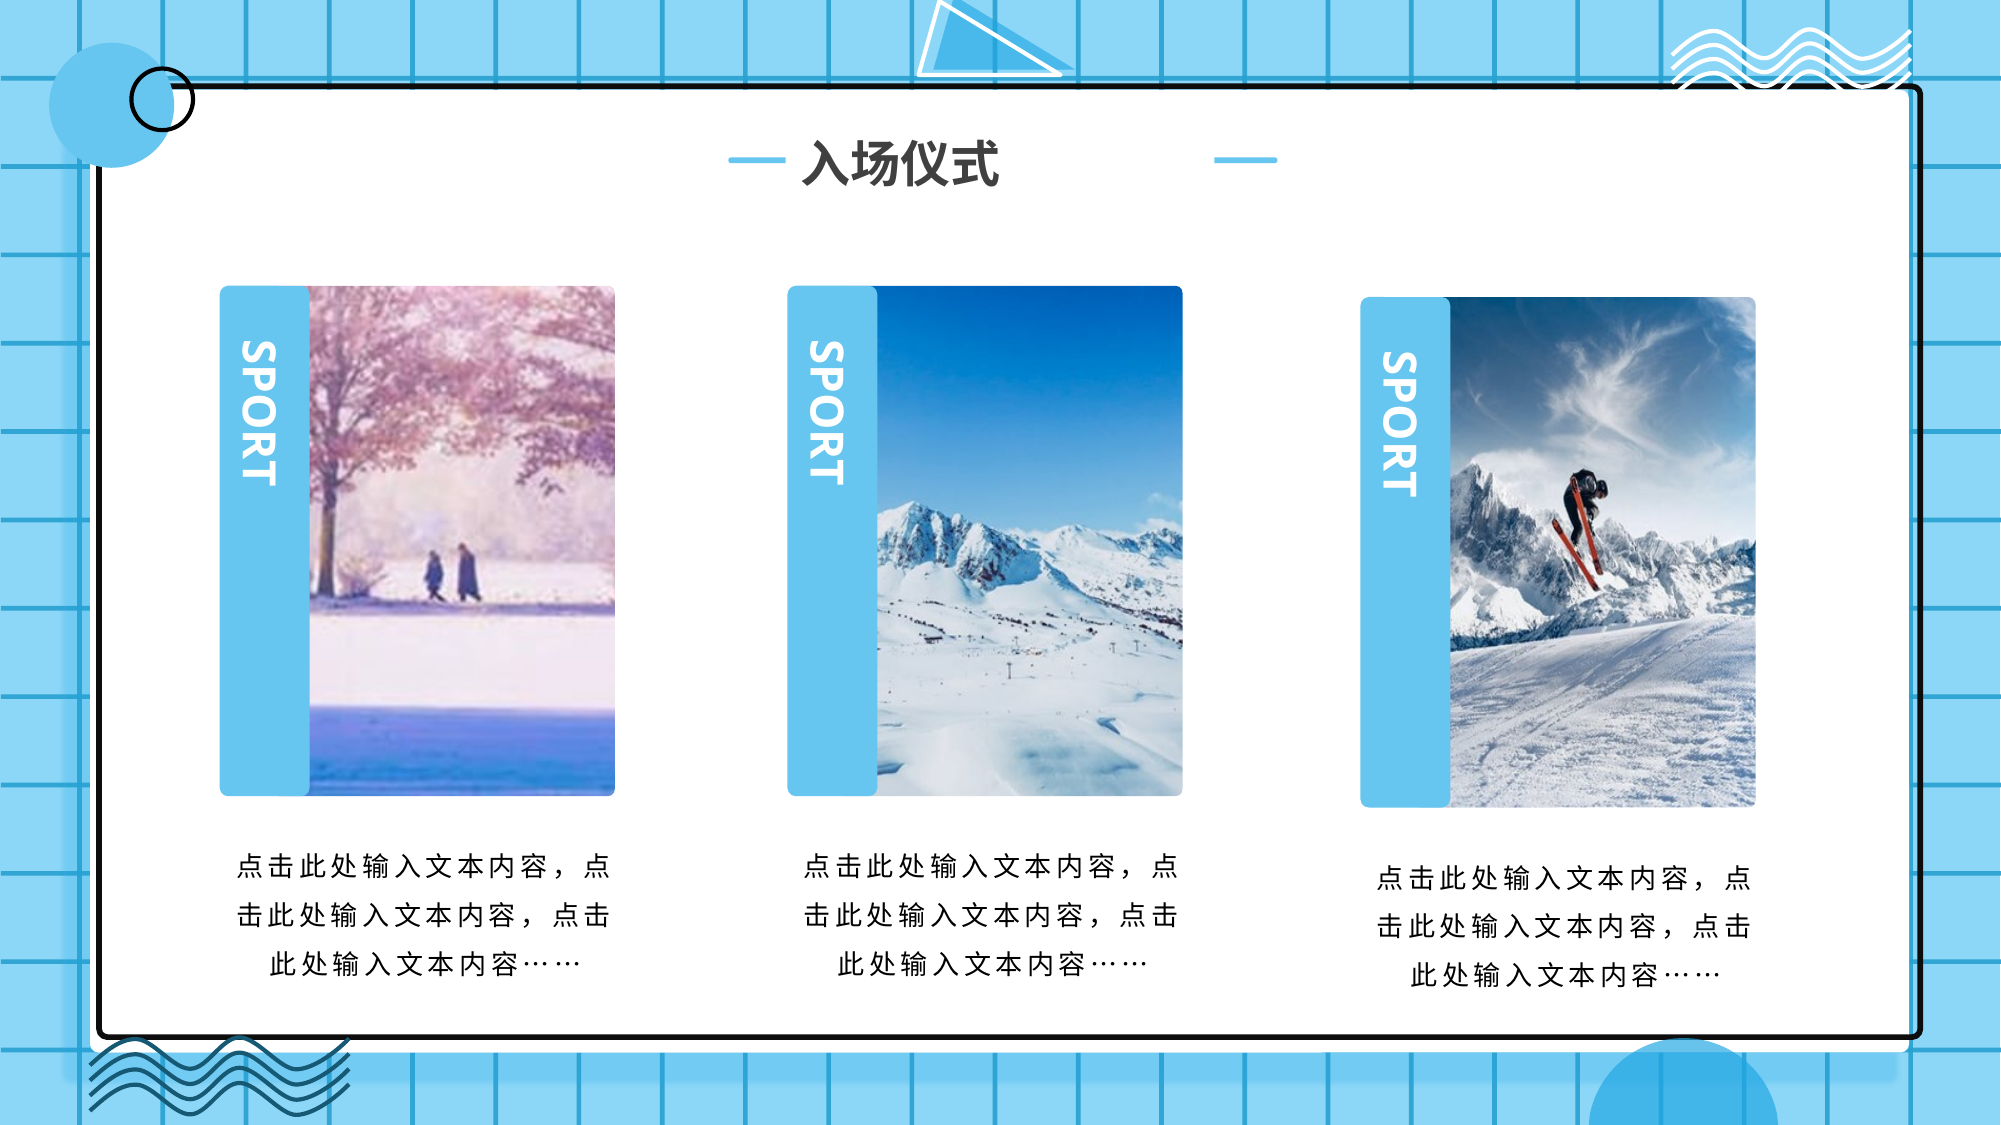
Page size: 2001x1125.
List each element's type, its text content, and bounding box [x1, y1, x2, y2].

text_box 点击此处输入文本内容，点击此处输入文本内容，点击此处输入文本内容…… [773, 826, 1214, 942]
text_box 点击此处输入文本内容，点击此处输入文本内容，点击此处输入文本内容…… [1346, 837, 1787, 954]
text_box 点击此处输入文本内容，点击此处输入文本内容，点击此处输入文本内容…… [205, 826, 646, 942]
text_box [728, 125, 1278, 202]
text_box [787, 285, 1183, 797]
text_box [219, 285, 615, 797]
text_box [1360, 296, 1756, 808]
